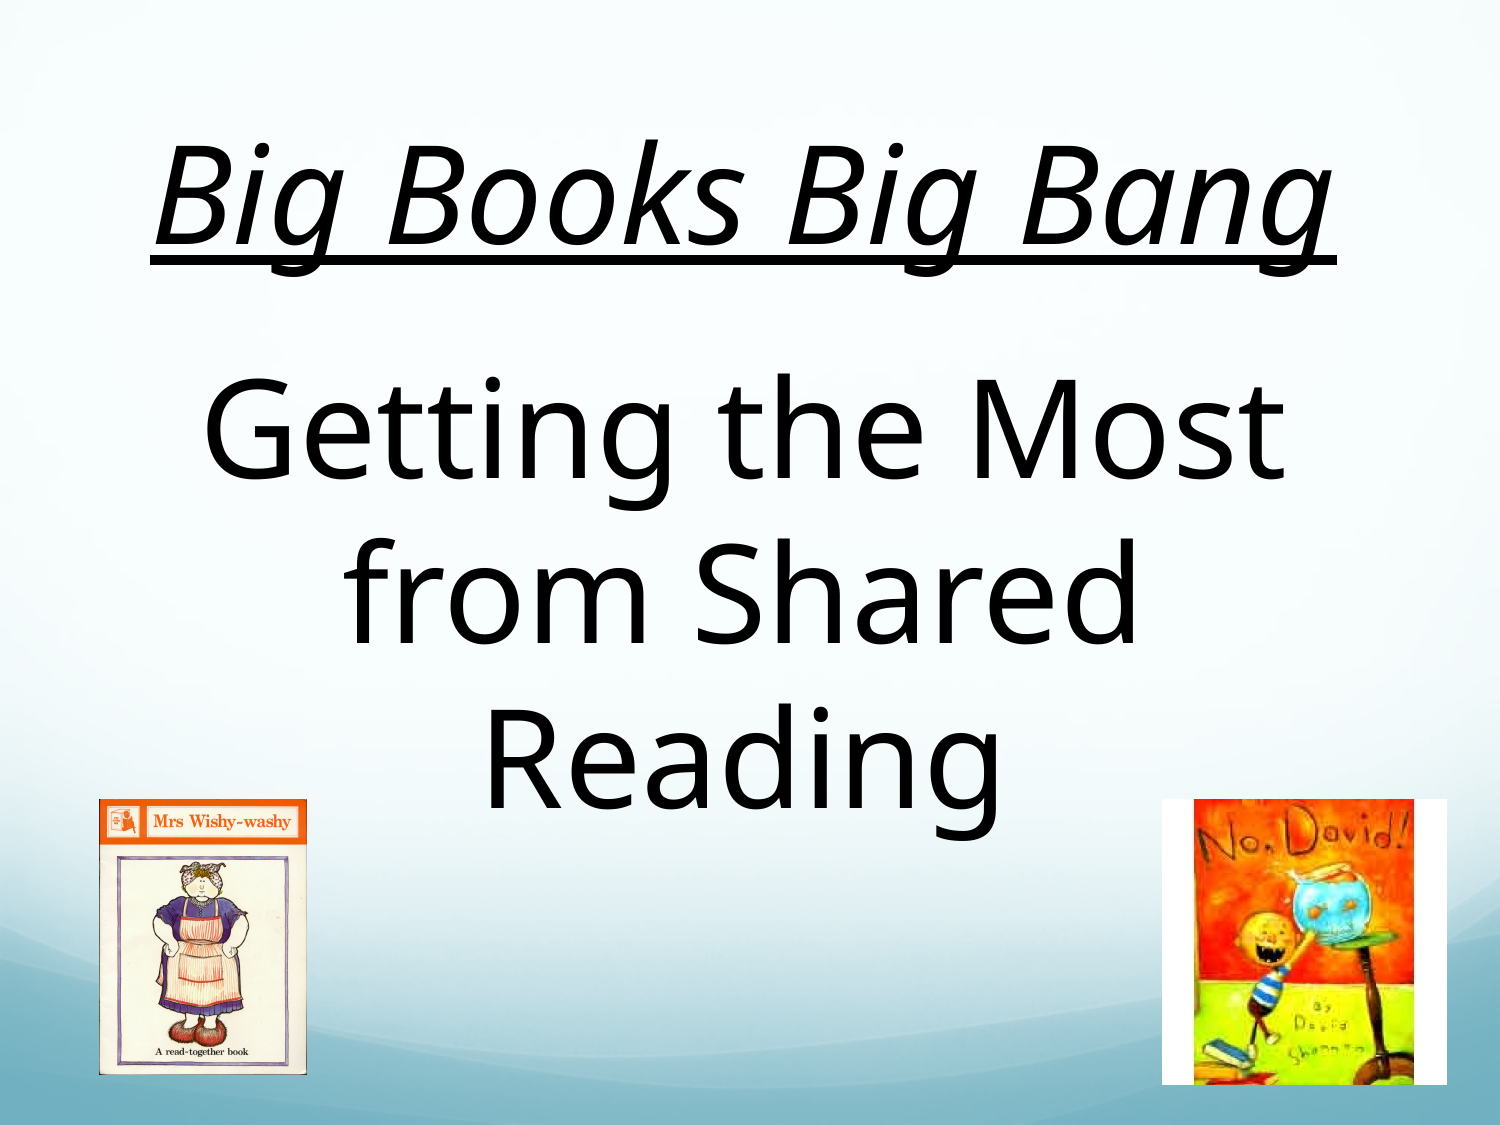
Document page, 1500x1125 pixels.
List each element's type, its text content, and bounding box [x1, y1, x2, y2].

text_box Big Books Big Bang Getting the Most from Shared Reading [74, 99, 1413, 844]
picture [1161, 799, 1448, 1085]
picture [99, 799, 307, 1076]
